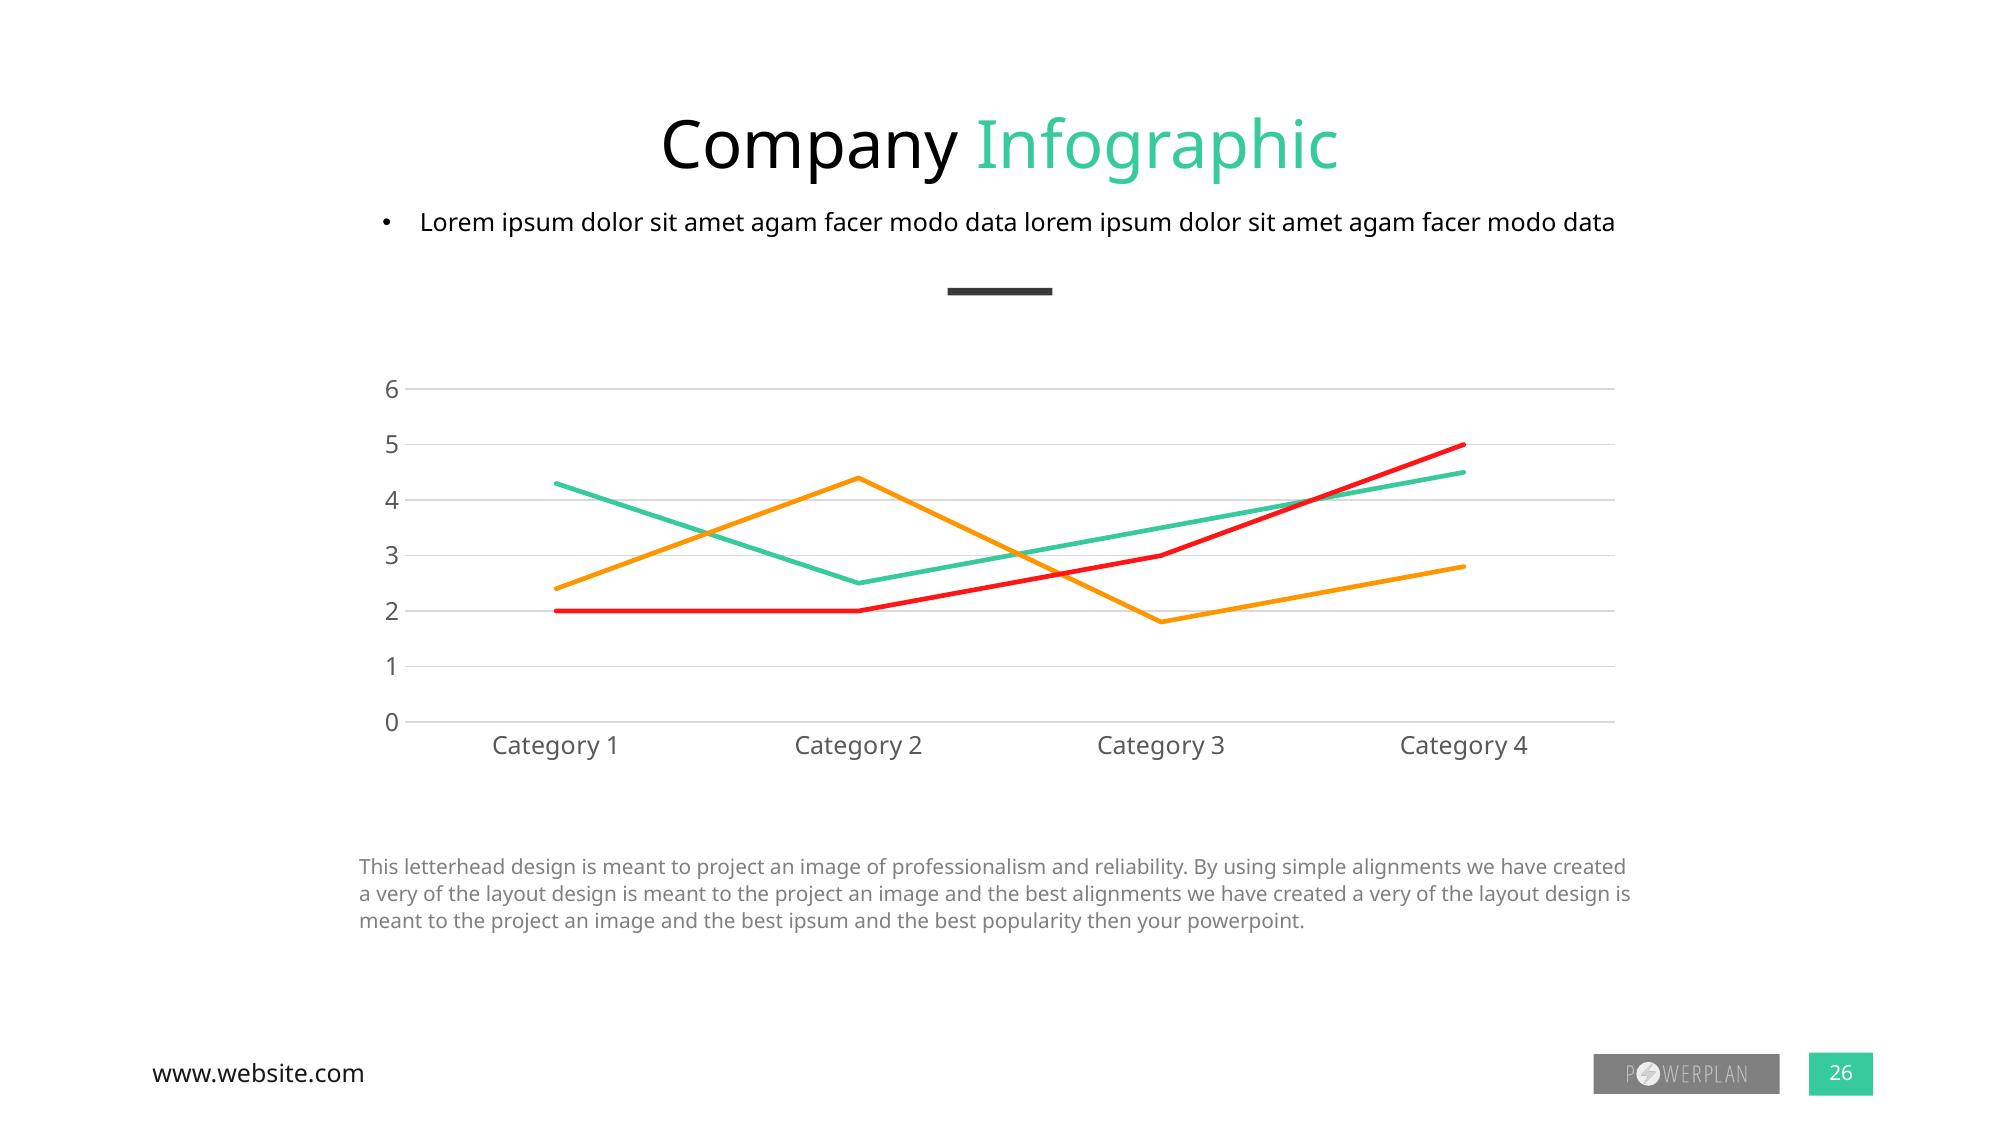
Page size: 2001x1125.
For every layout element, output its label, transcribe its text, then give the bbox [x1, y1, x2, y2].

text_box [947, 287, 1053, 296]
slide_number 26 [1809, 1052, 1873, 1096]
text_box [359, 363, 1641, 945]
list Lorem ipsum dolor sit amet agam facer modo data lorem ipsum dolor sit amet agam facer modo data [137, 202, 1863, 246]
title Company Infographic [137, 96, 1863, 198]
slide_number www.website.com [137, 1042, 391, 1103]
